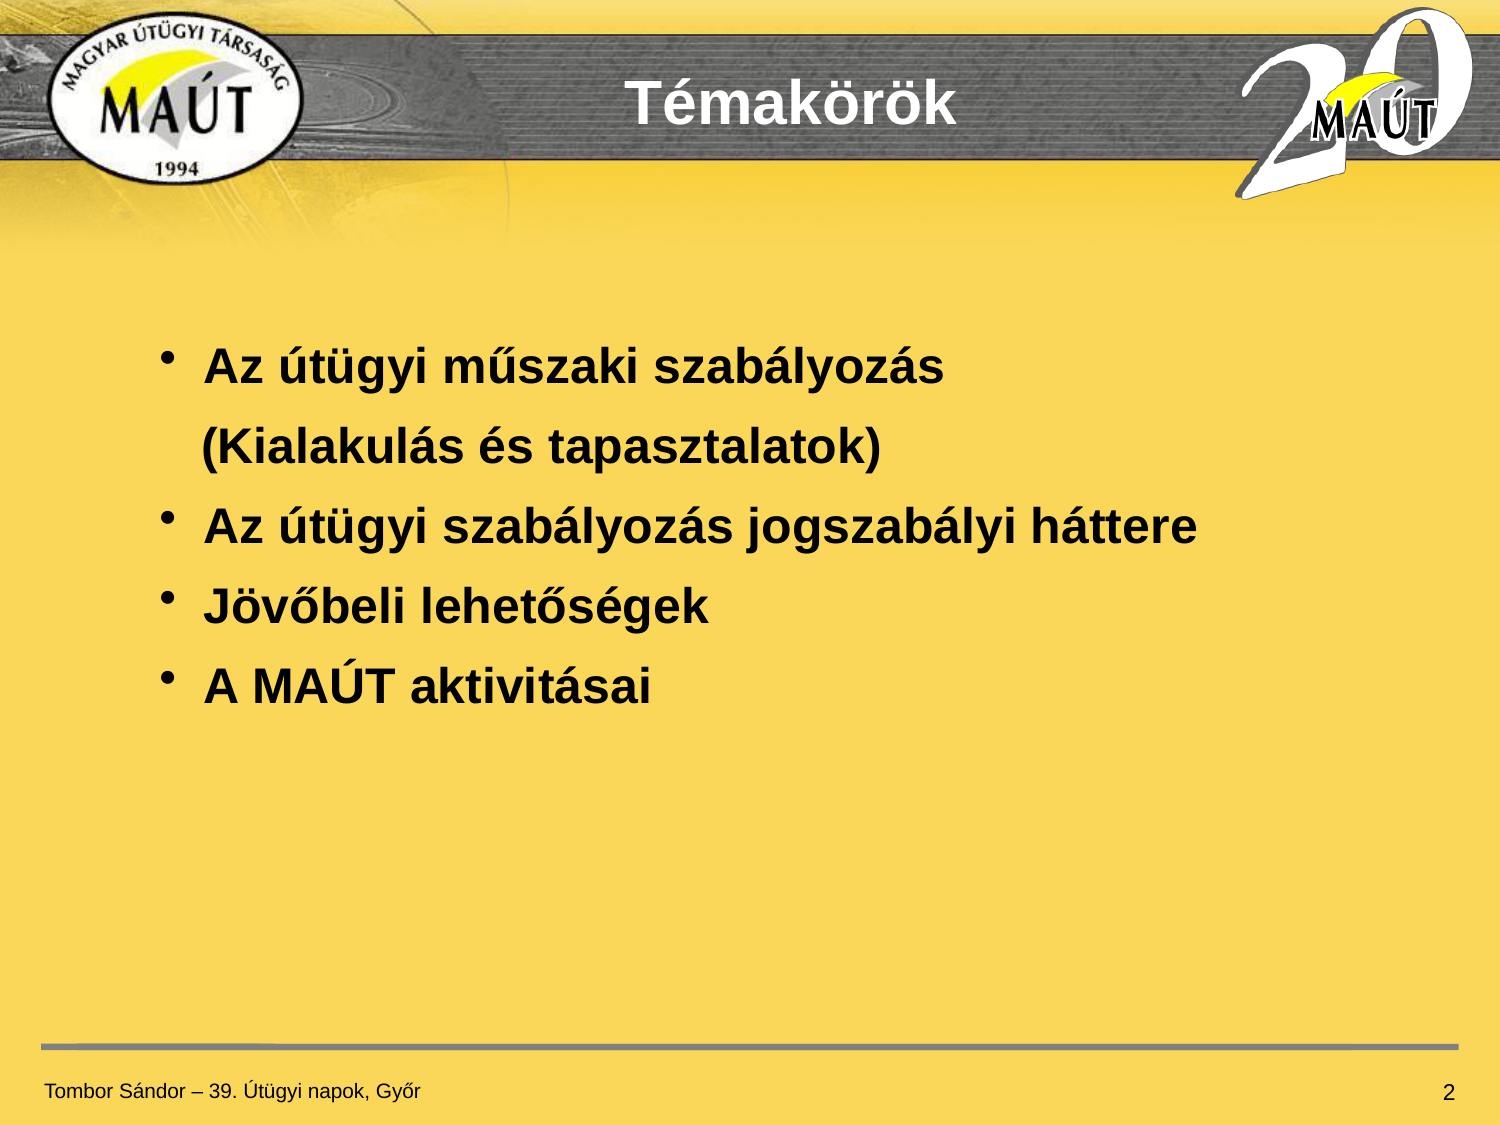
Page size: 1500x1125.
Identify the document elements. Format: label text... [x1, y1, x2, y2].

text_box Az útügyi műszaki szabályozás (Kialakulás és tapasztalatok) Az útügyi szabályozás jogszabályi háttere Jövőbeli lehetőségek A MAÚT aktivitásai [144, 326, 1356, 953]
picture [0, 0, 1500, 1125]
text_box Témakörök [301, 54, 1282, 161]
